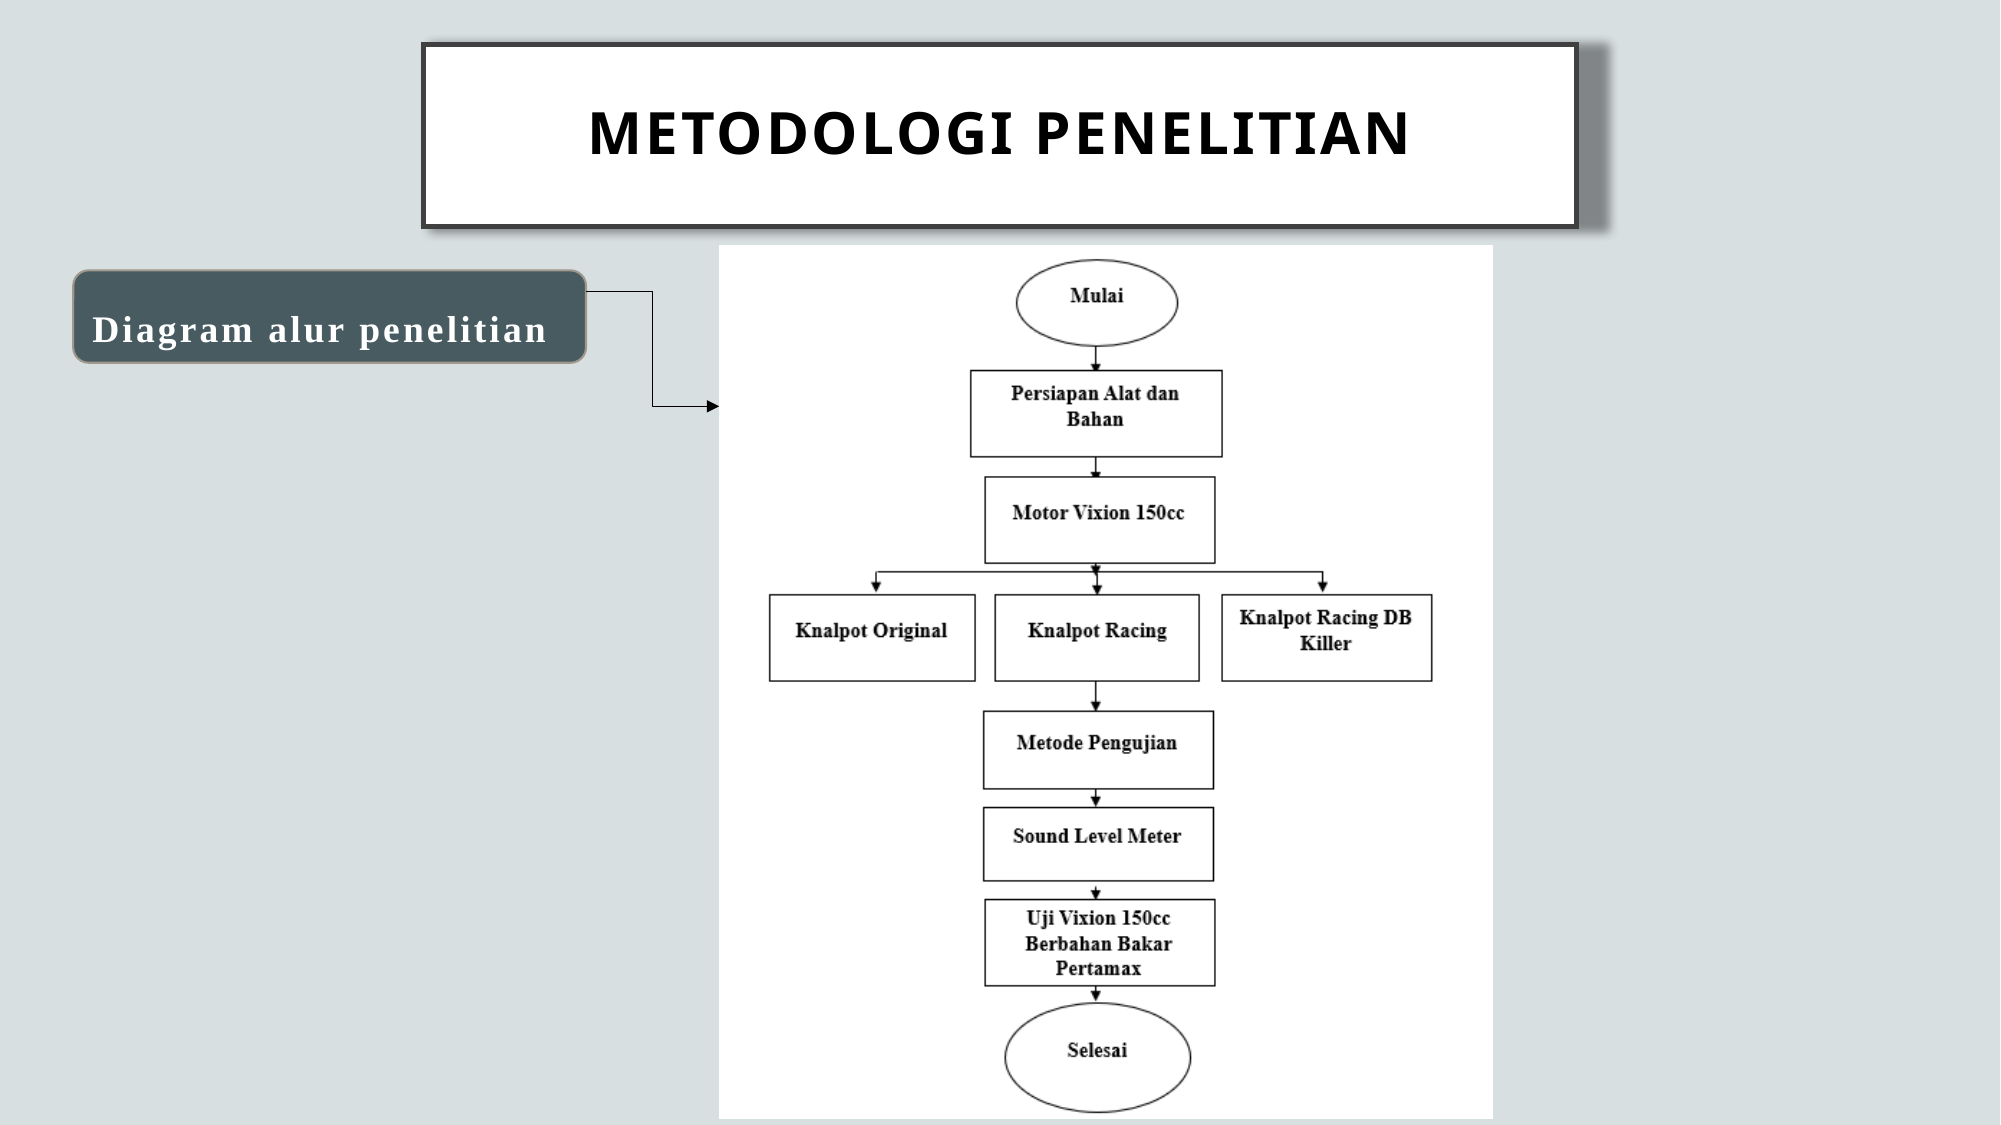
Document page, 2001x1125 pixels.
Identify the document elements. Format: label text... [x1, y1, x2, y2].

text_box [585, 291, 720, 407]
text_box Diagram alur penelitian [72, 269, 588, 364]
picture [719, 245, 1493, 1119]
title METODOLOGI PENELITIAN [421, 42, 1579, 229]
